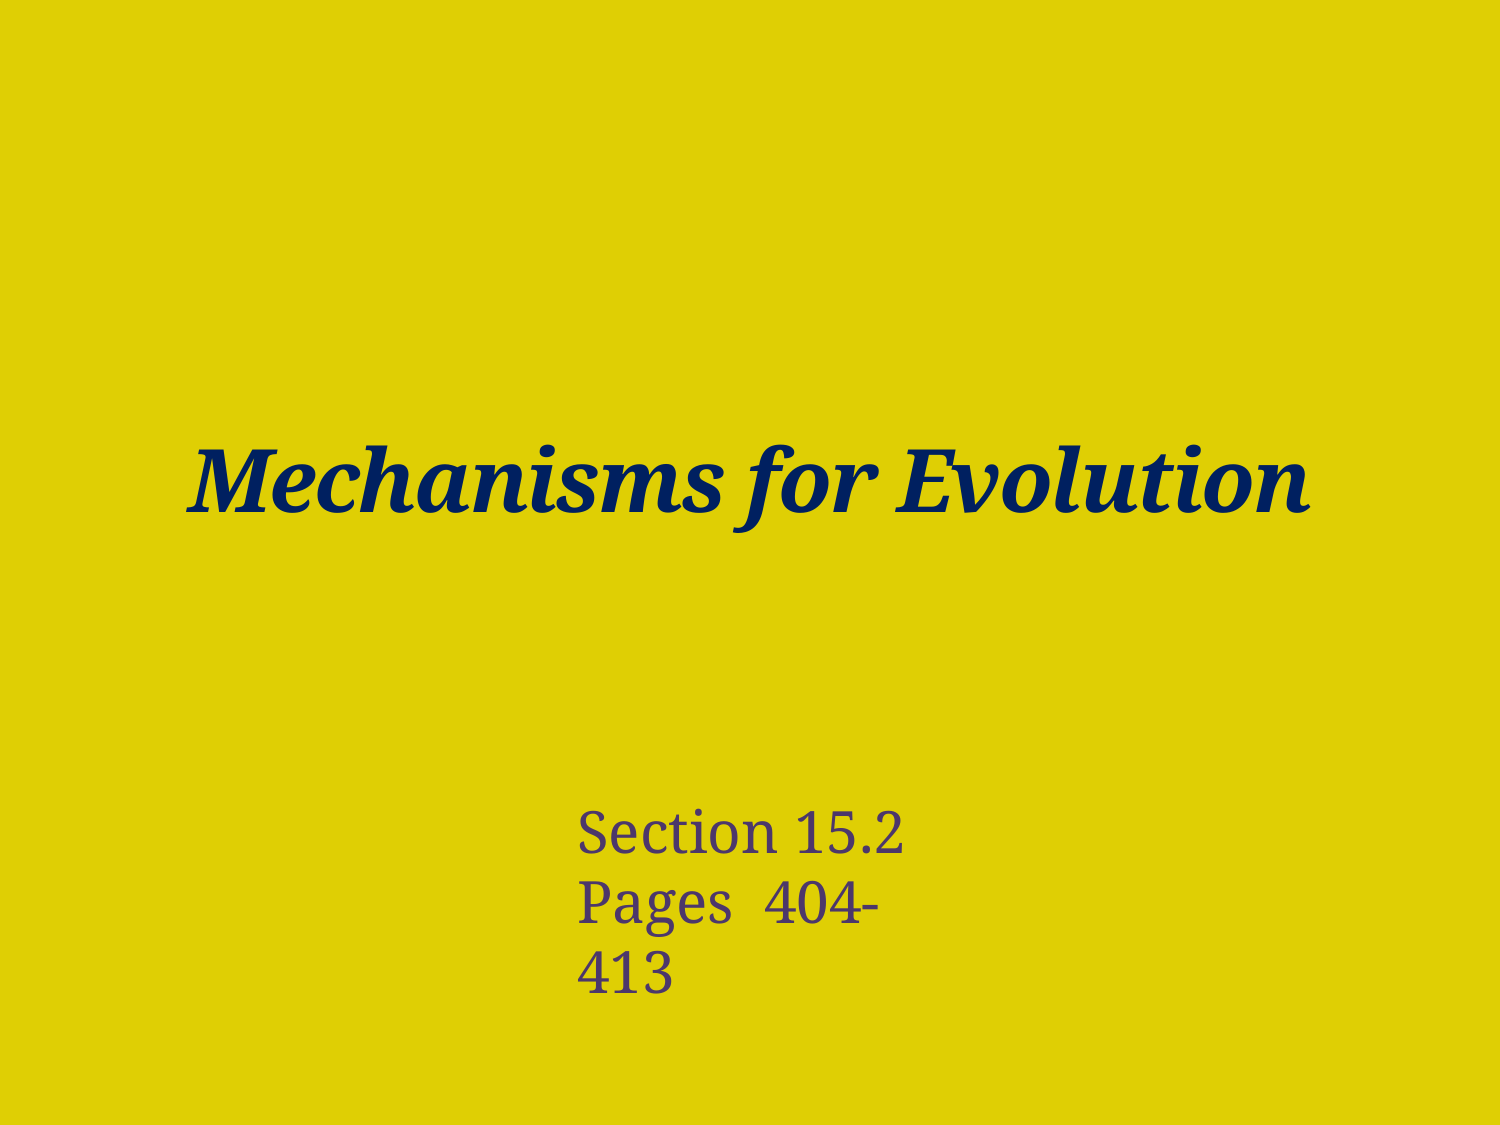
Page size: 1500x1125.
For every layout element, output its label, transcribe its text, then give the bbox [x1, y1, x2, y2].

text_box Section 15.2 Pages 404-413 [562, 787, 963, 1013]
title Mechanisms for Evolution [74, 337, 1425, 538]
